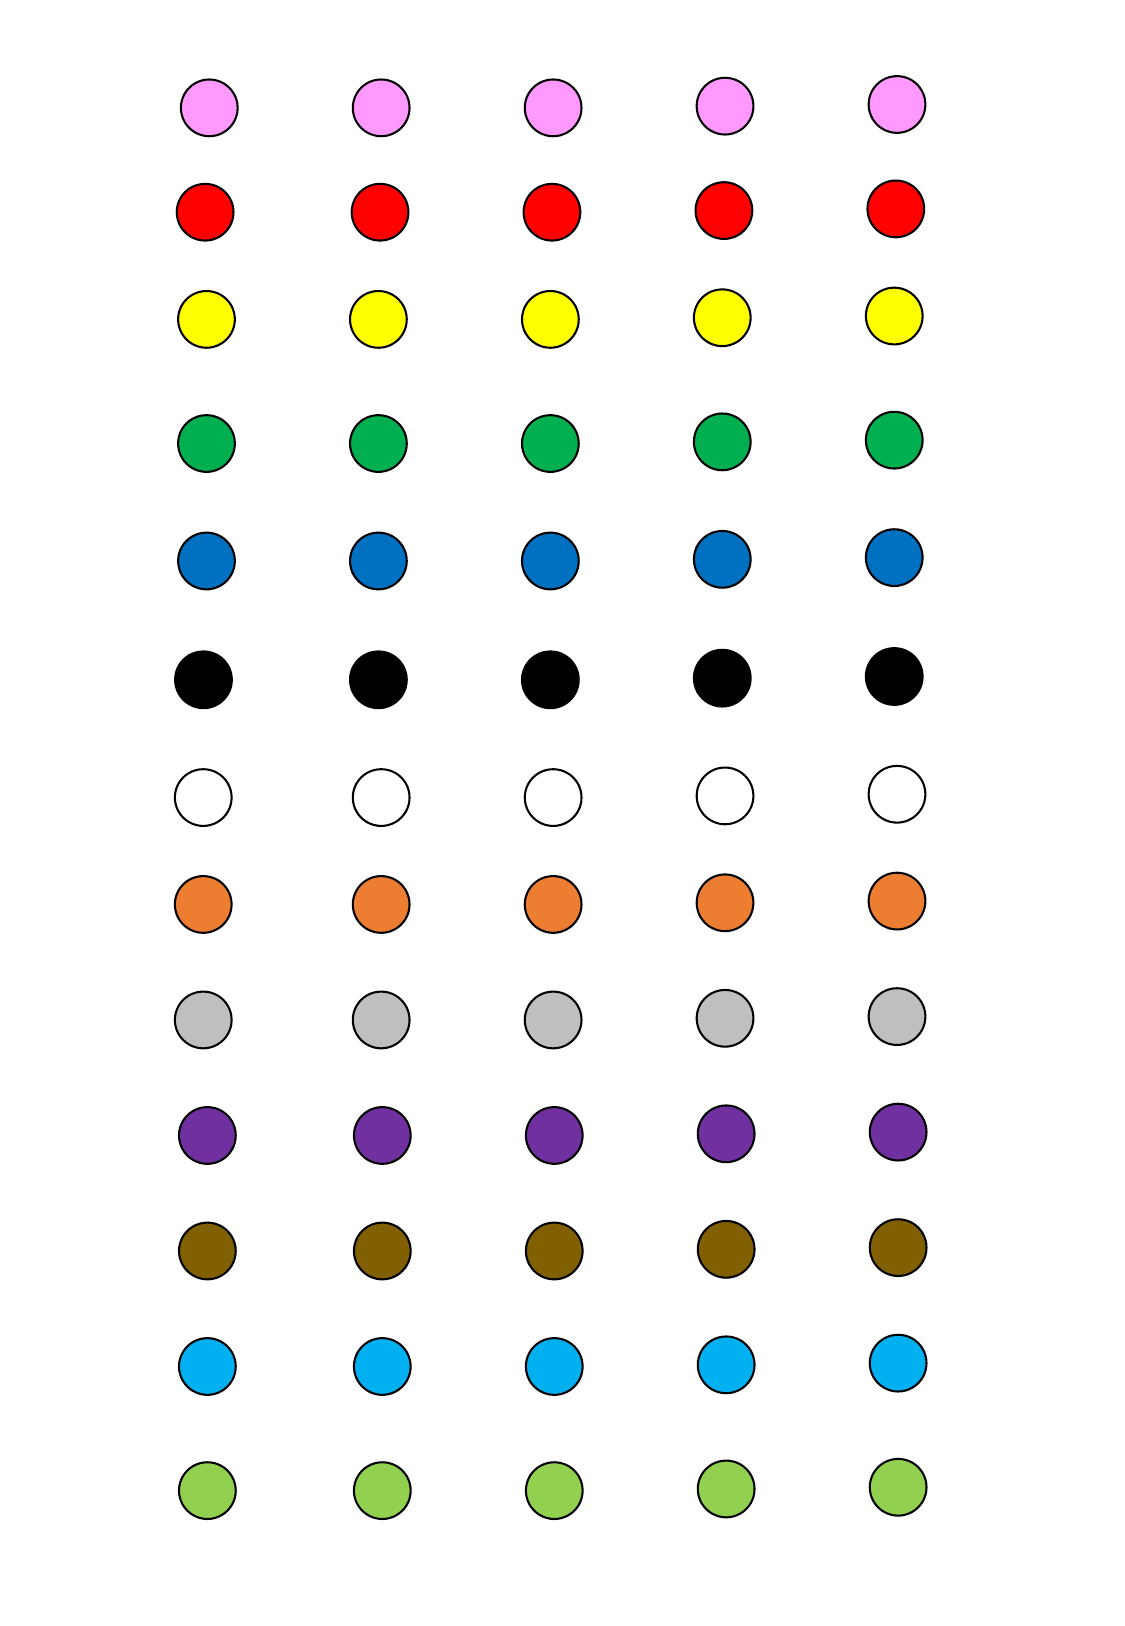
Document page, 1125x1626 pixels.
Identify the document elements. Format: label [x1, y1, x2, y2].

text_box [349, 79, 411, 1520]
text_box [174, 79, 238, 1520]
text_box [521, 79, 583, 1520]
text_box [693, 77, 755, 1518]
text_box [865, 76, 927, 1516]
